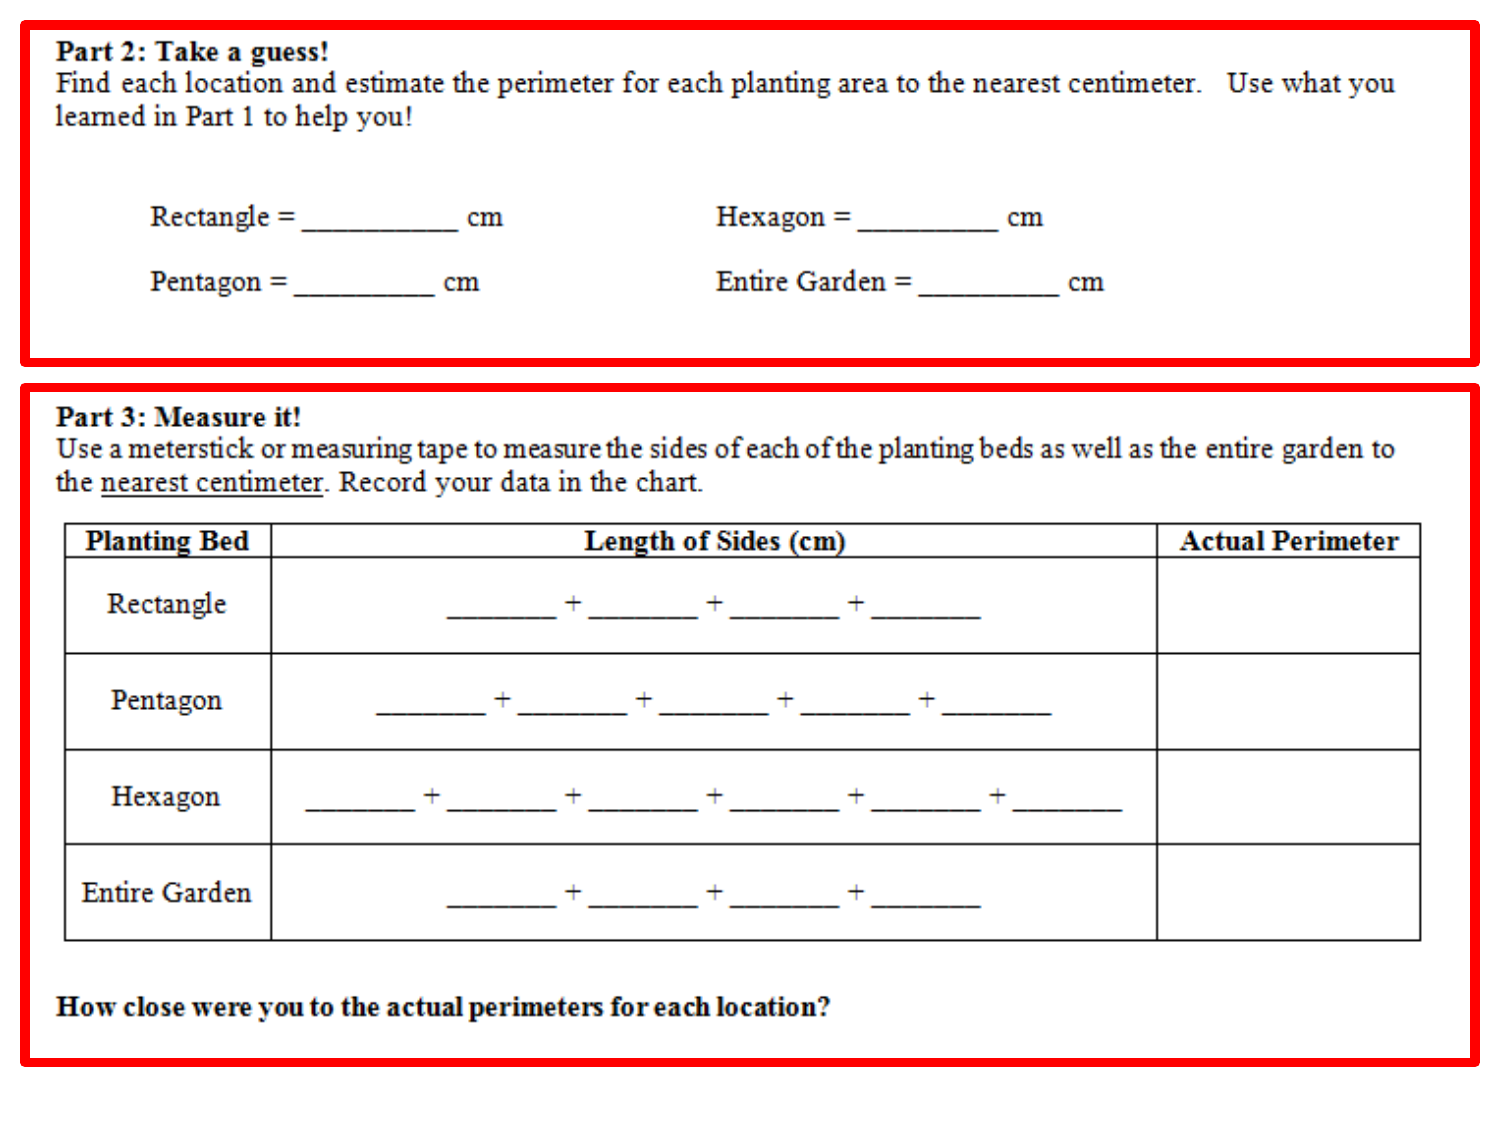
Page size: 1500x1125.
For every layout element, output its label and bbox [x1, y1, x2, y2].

text_box [23, 385, 32, 1064]
text_box [1455, 23, 1477, 365]
text_box [1466, 385, 1477, 1064]
text_box [23, 23, 43, 365]
picture [37, 24, 1463, 1101]
